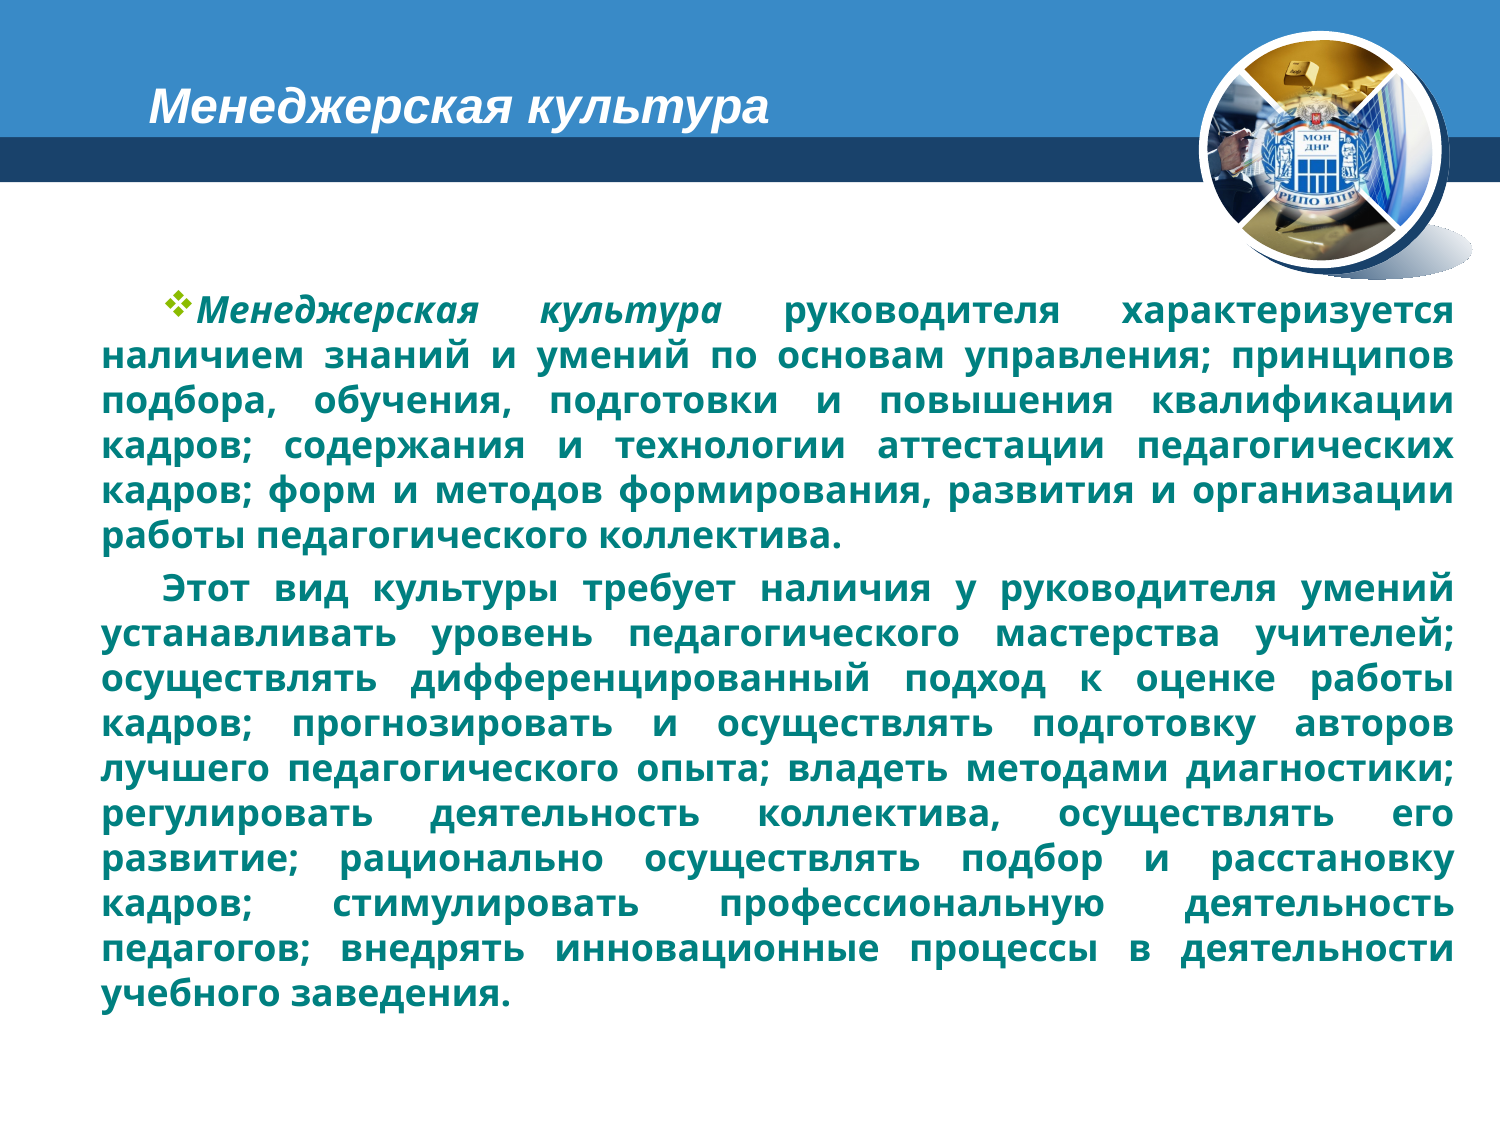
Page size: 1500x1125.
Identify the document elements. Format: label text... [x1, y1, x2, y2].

picture [1207, 40, 1433, 261]
text_box Менеджерская культура [53, 66, 880, 202]
list Менеджерская культура руководителя характеризуется наличием знаний и умений по основам управления; принципов подбора, обучения, подготовки и повышения квалификации кадров; содержания и технологии аттестации педагогических кадров; форм и методов формирования, развития и организации работы педагогического коллектива. Этот вид культуры требует наличия у руководителя умений устанавливать уровень педагогического мастерства учителей; осуществлять дифференцированный подход к оценке работы кадров; прогнозировать и осуществлять подготовку авторов лучшего педагогического опыта; владеть методами диагностики; регулировать деятельность коллектива, осуществлять его развитие; рационально осуществлять подбор и расстановку кадров; стимулировать профессиональную деятельность педагогов; внедрять инновационные процессы в деятельности учебного заведения. [29, 278, 1471, 1043]
